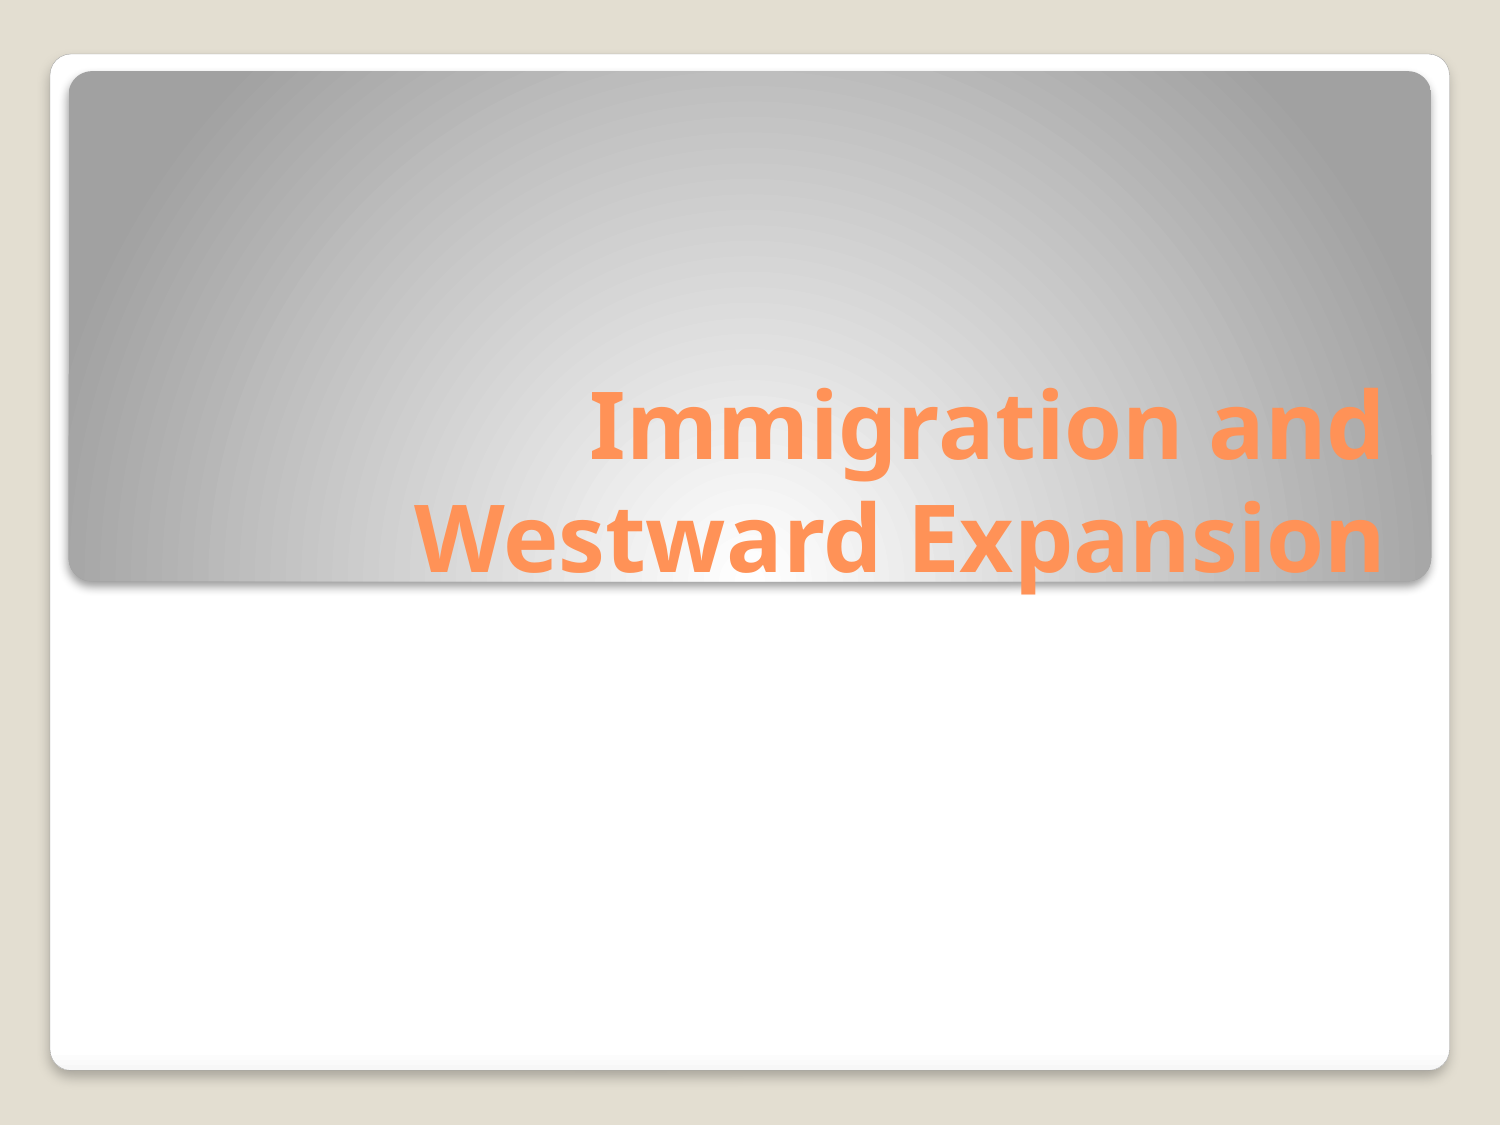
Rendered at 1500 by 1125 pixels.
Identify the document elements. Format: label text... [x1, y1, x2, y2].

title Immigration and Westward Expansion [118, 298, 1394, 599]
